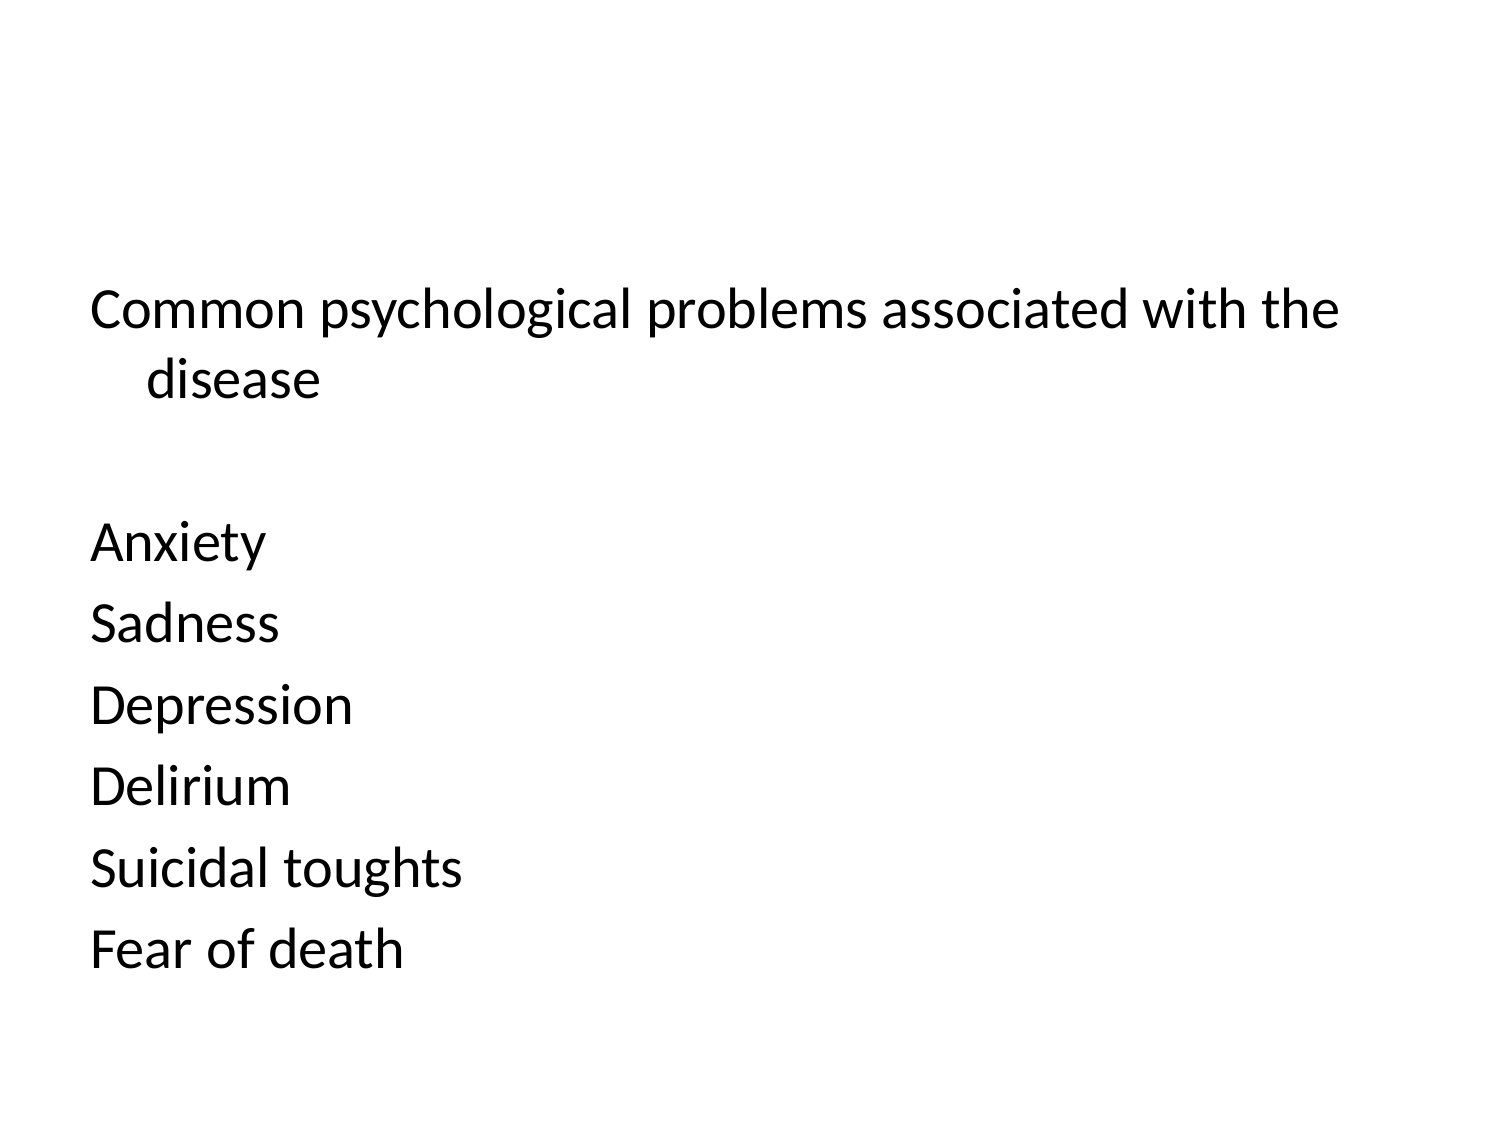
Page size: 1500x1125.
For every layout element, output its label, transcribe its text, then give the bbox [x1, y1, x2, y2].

list Common psychological problems associated with the disease Anxiety Sadness Depression Delirium Suicidal toughts Fear of death [75, 262, 1425, 1005]
